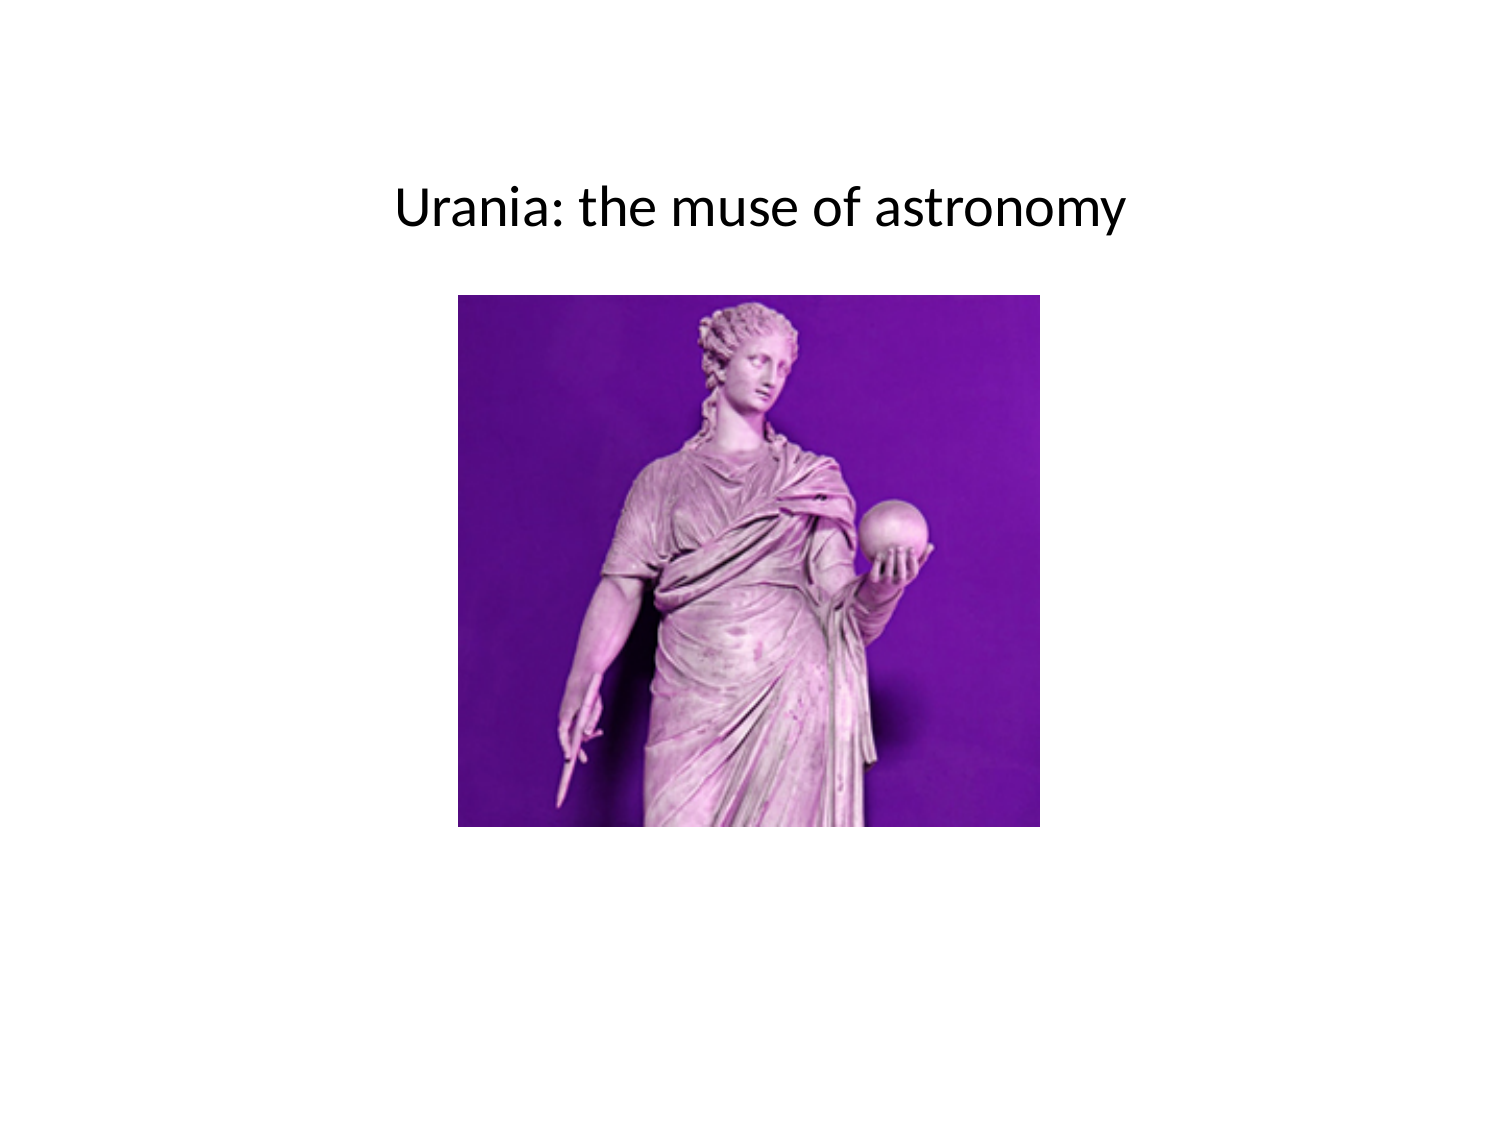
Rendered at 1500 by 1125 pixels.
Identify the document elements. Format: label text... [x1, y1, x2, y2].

picture [458, 295, 1040, 828]
text_box Urania: the muse of astronomy [379, 160, 1156, 246]
